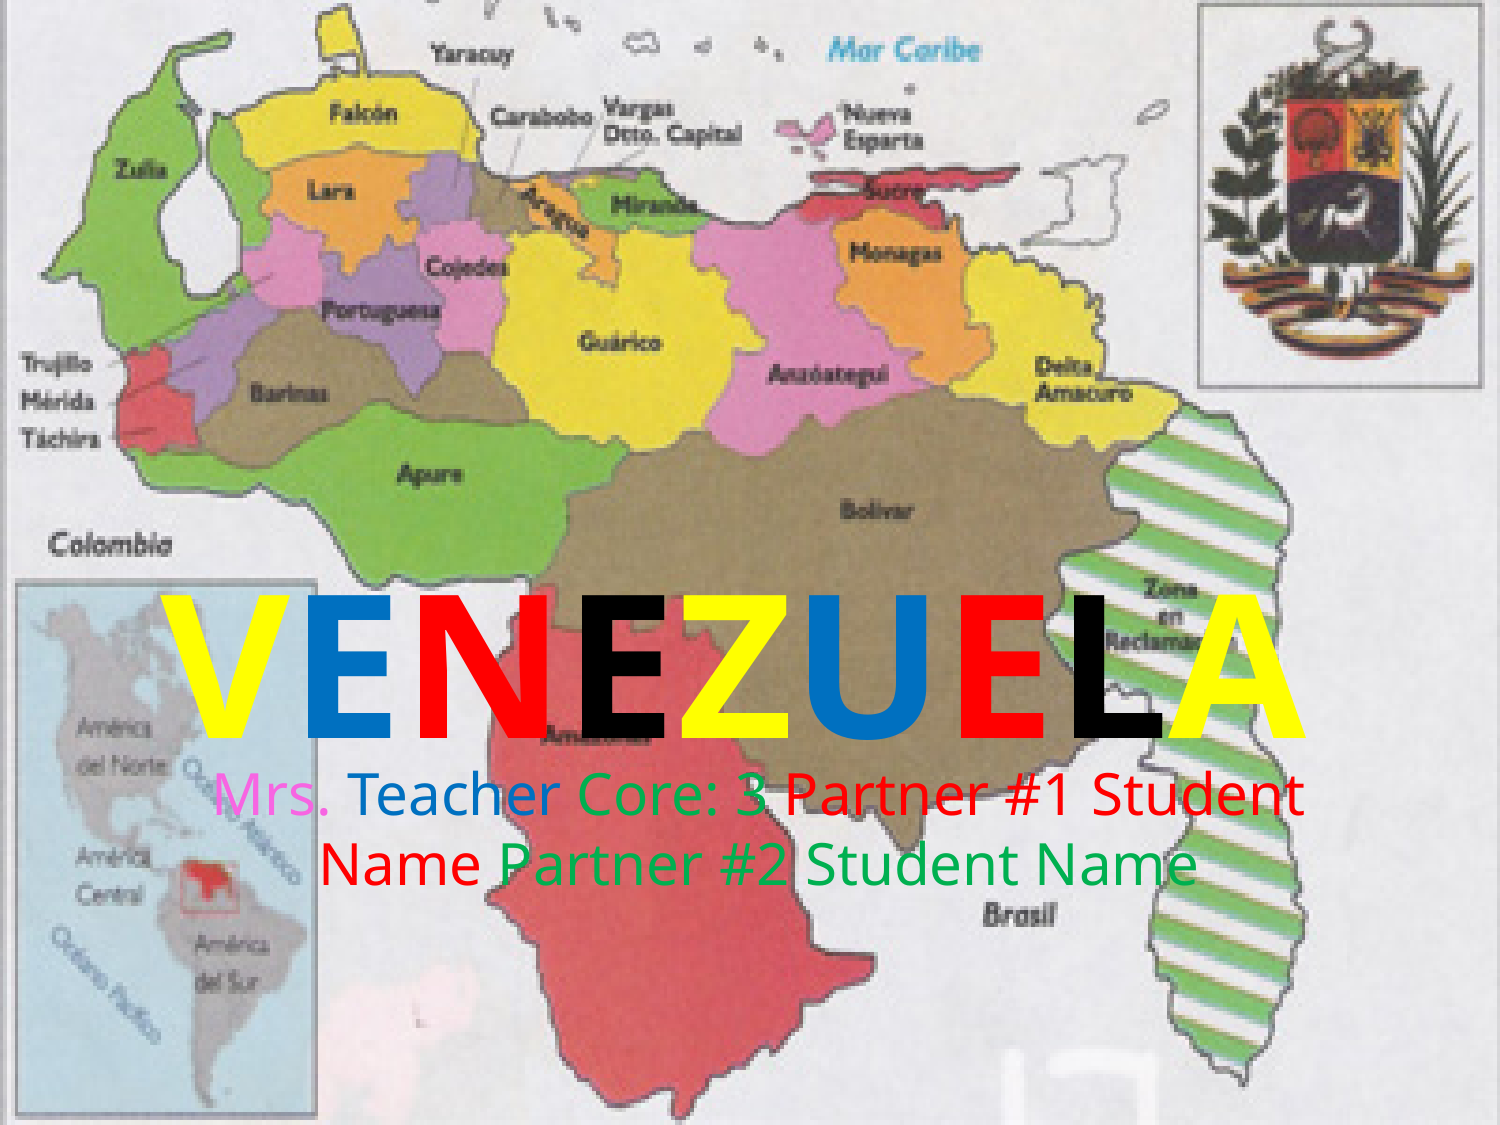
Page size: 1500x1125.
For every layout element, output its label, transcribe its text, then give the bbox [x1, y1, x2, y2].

title Venezuela [150, 537, 1318, 779]
subtitle Mrs. Teacher Core: 3 Partner #1 Student Name Partner #2 Student Name [174, 750, 1343, 892]
picture [0, 0, 1500, 1125]
